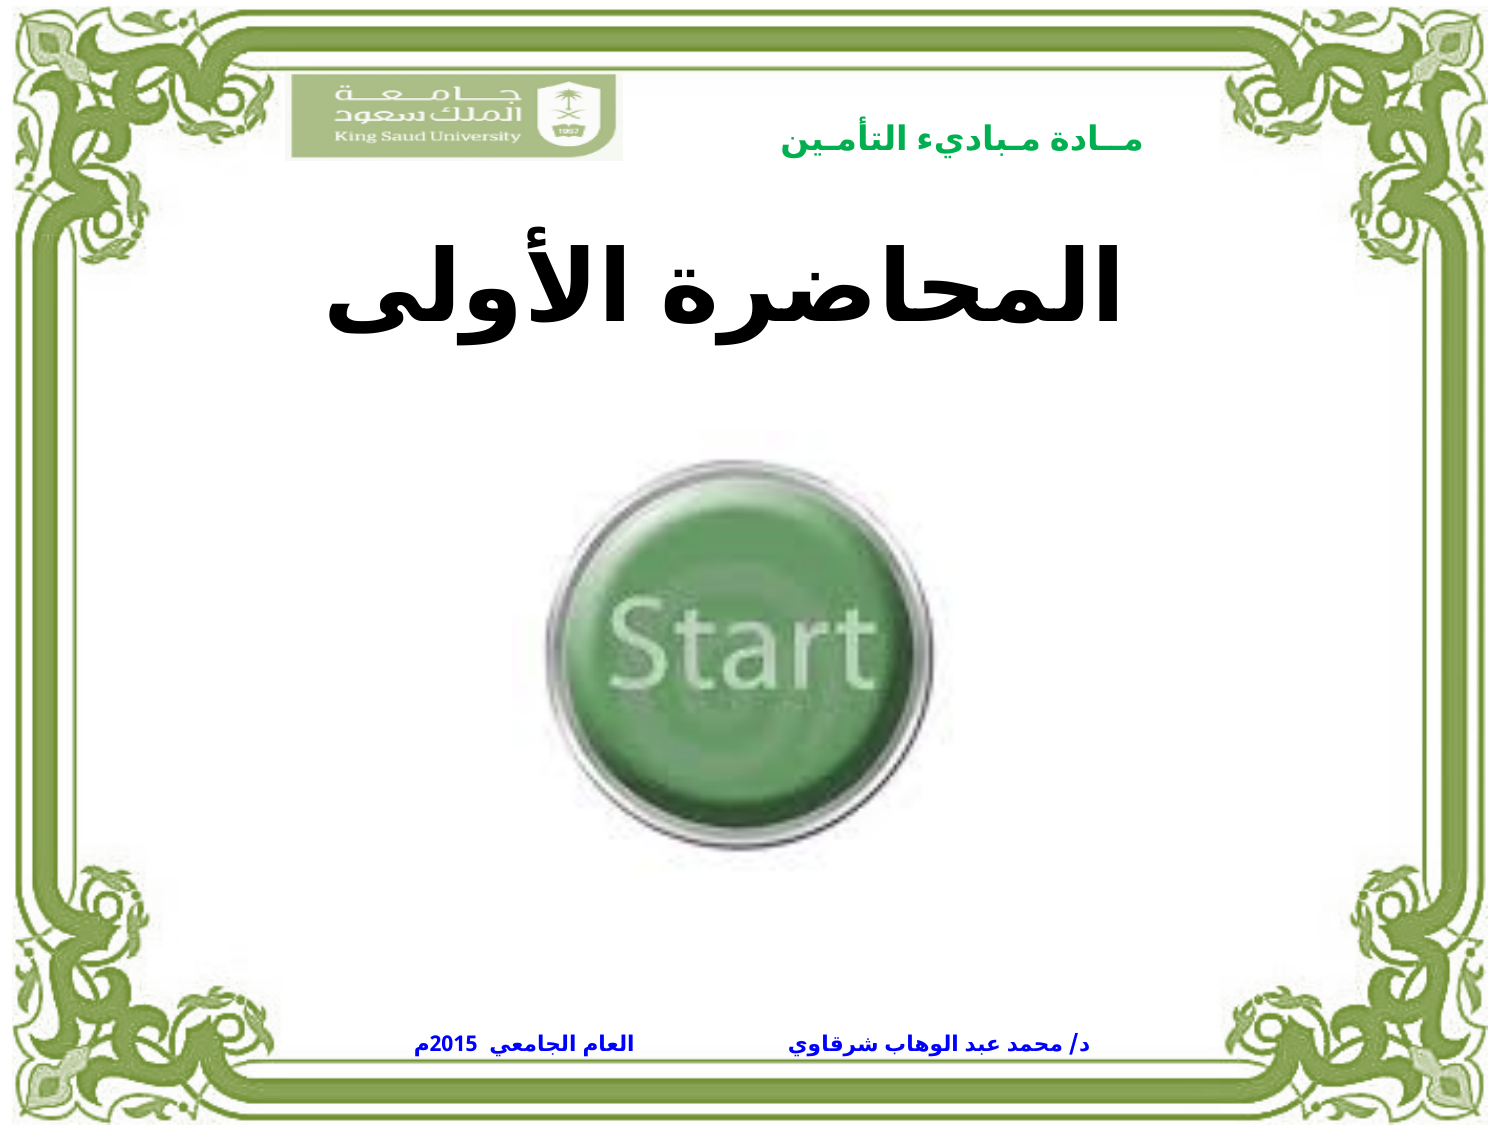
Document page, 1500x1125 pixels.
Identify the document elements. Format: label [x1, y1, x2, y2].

list [512, 430, 970, 888]
picture [12, 6, 1488, 1125]
